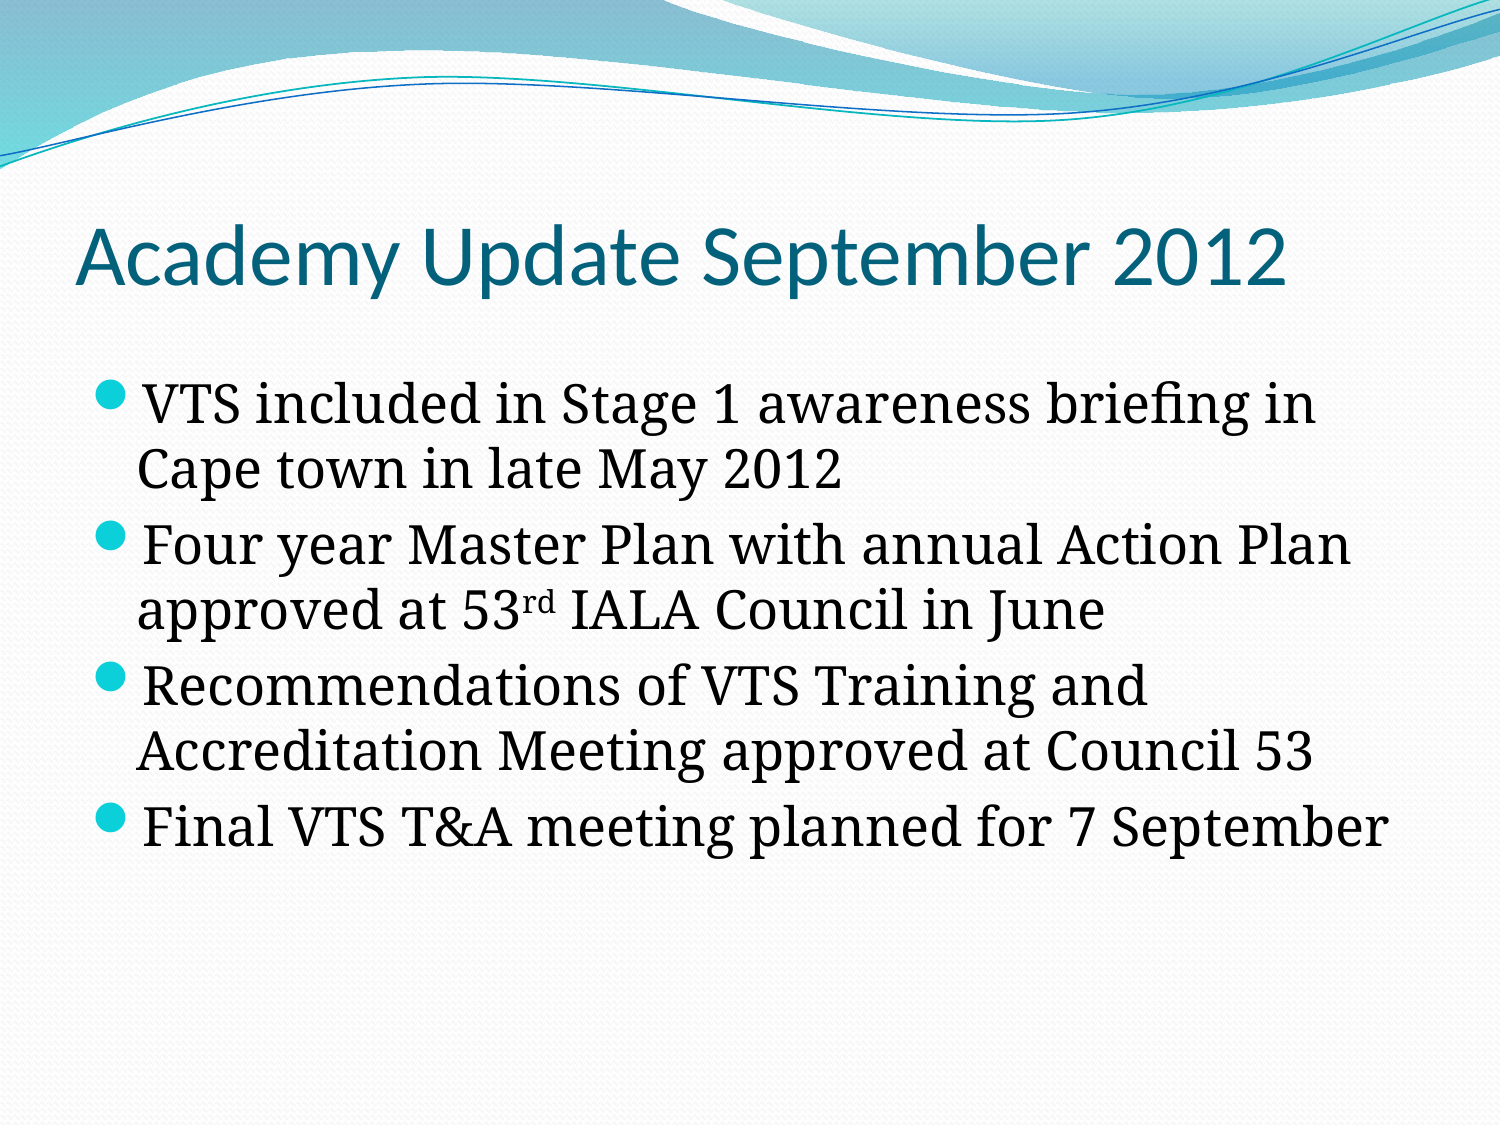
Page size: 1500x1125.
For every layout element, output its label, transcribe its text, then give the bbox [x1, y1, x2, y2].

list VTS included in Stage 1 awareness briefing in Cape town in late May 2012 Four year Master Plan with annual Action Plan approved at 53rd IALA Council in June Recommendations of VTS Training and Accreditation Meeting approved at Council 53 Final VTS T&A meeting planned for 7 September [76, 361, 1427, 1021]
title Academy Update September 2012 [75, 115, 1425, 303]
